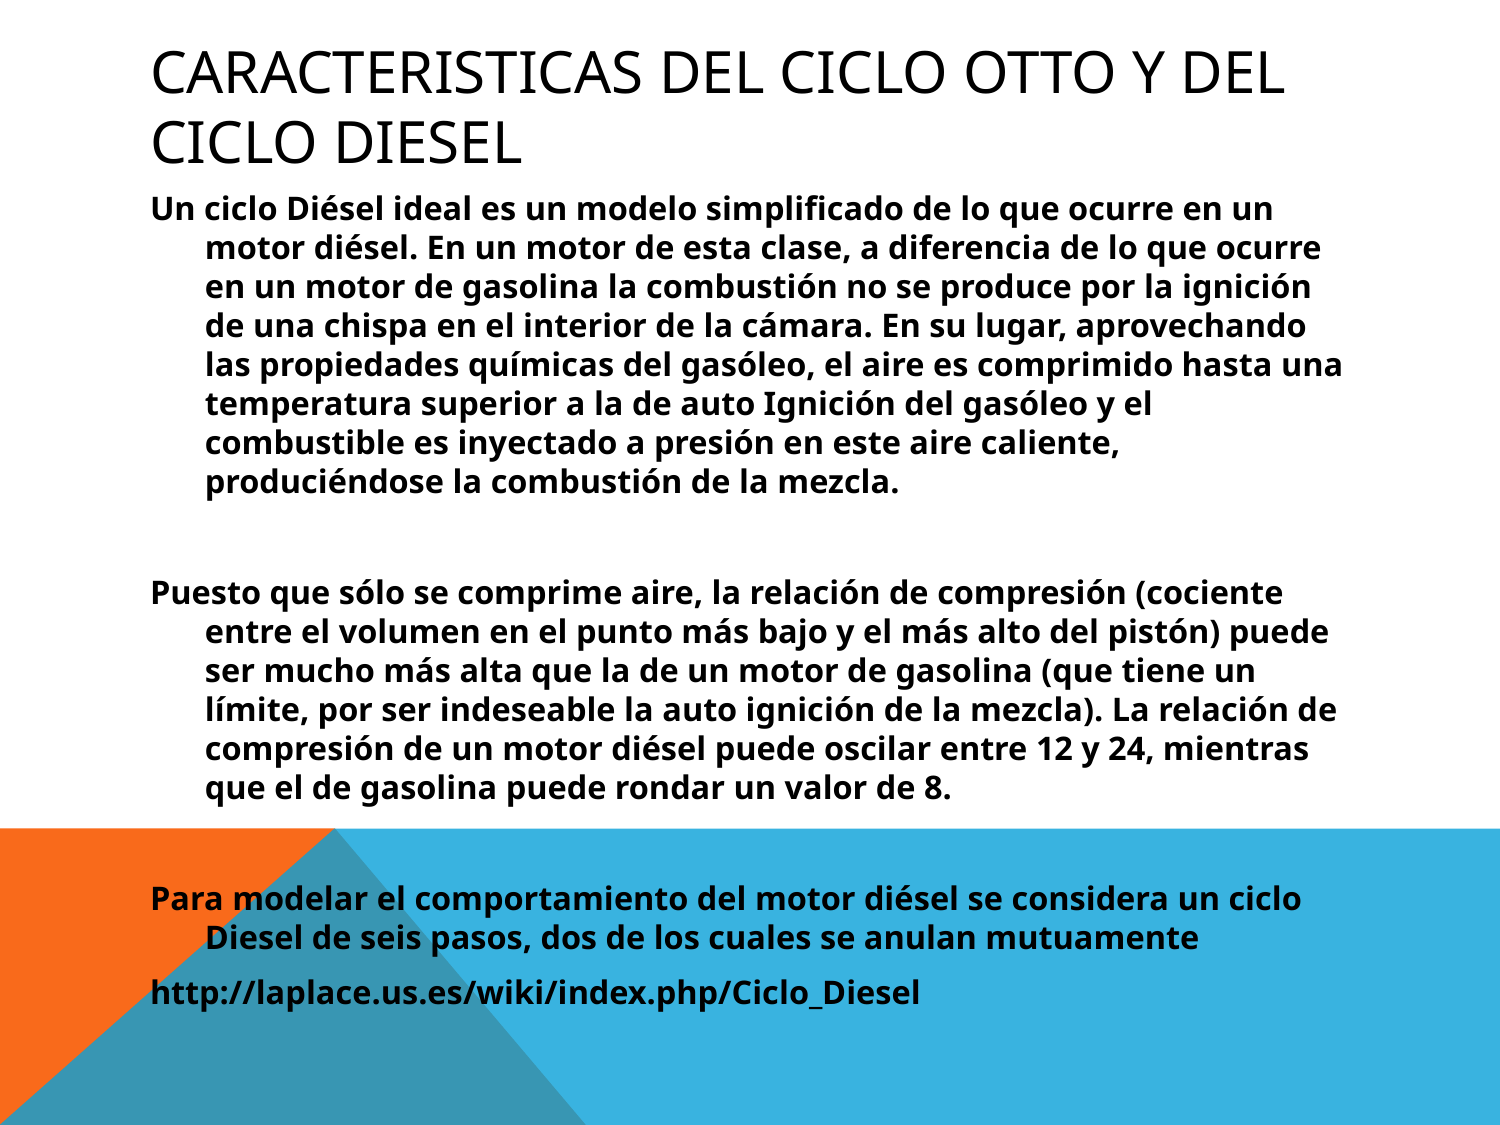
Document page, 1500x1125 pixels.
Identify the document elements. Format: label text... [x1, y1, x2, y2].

title CARACTERISTICAS DEL CICLO OTTO Y DEL CICLO DIESEL [135, 60, 1369, 150]
list Un ciclo Diésel ideal es un modelo simplificado de lo que ocurre en un motor diésel. En un motor de esta clase, a diferencia de lo que ocurre en un motor de gasolina la combustión no se produce por la ignición de una chispa en el interior de la cámara. En su lugar, aprovechando las propiedades químicas del gasóleo, el aire es comprimido hasta una temperatura superior a la de auto Ignición del gasóleo y el combustible es inyectado a presión en este aire caliente, produciéndose la combustión de la mezcla. Puesto que sólo se comprime aire, la relación de compresión (cociente entre el volumen en el punto más bajo y el más alto del pistón) puede ser mucho más alta que la de un motor de gasolina (que tiene un límite, por ser indeseable la auto ignición de la mezcla). La relación de compresión de un motor diésel puede oscilar entre 12 y 24, mientras que el de gasolina puede rondar un valor de 8. Para modelar el comportamiento del motor diésel se considera un ciclo Diesel de seis pasos, dos de los cuales se anulan mutuamente http://laplace.us.es/wiki/index.php/Ciclo_Diesel [135, 180, 1369, 1024]
